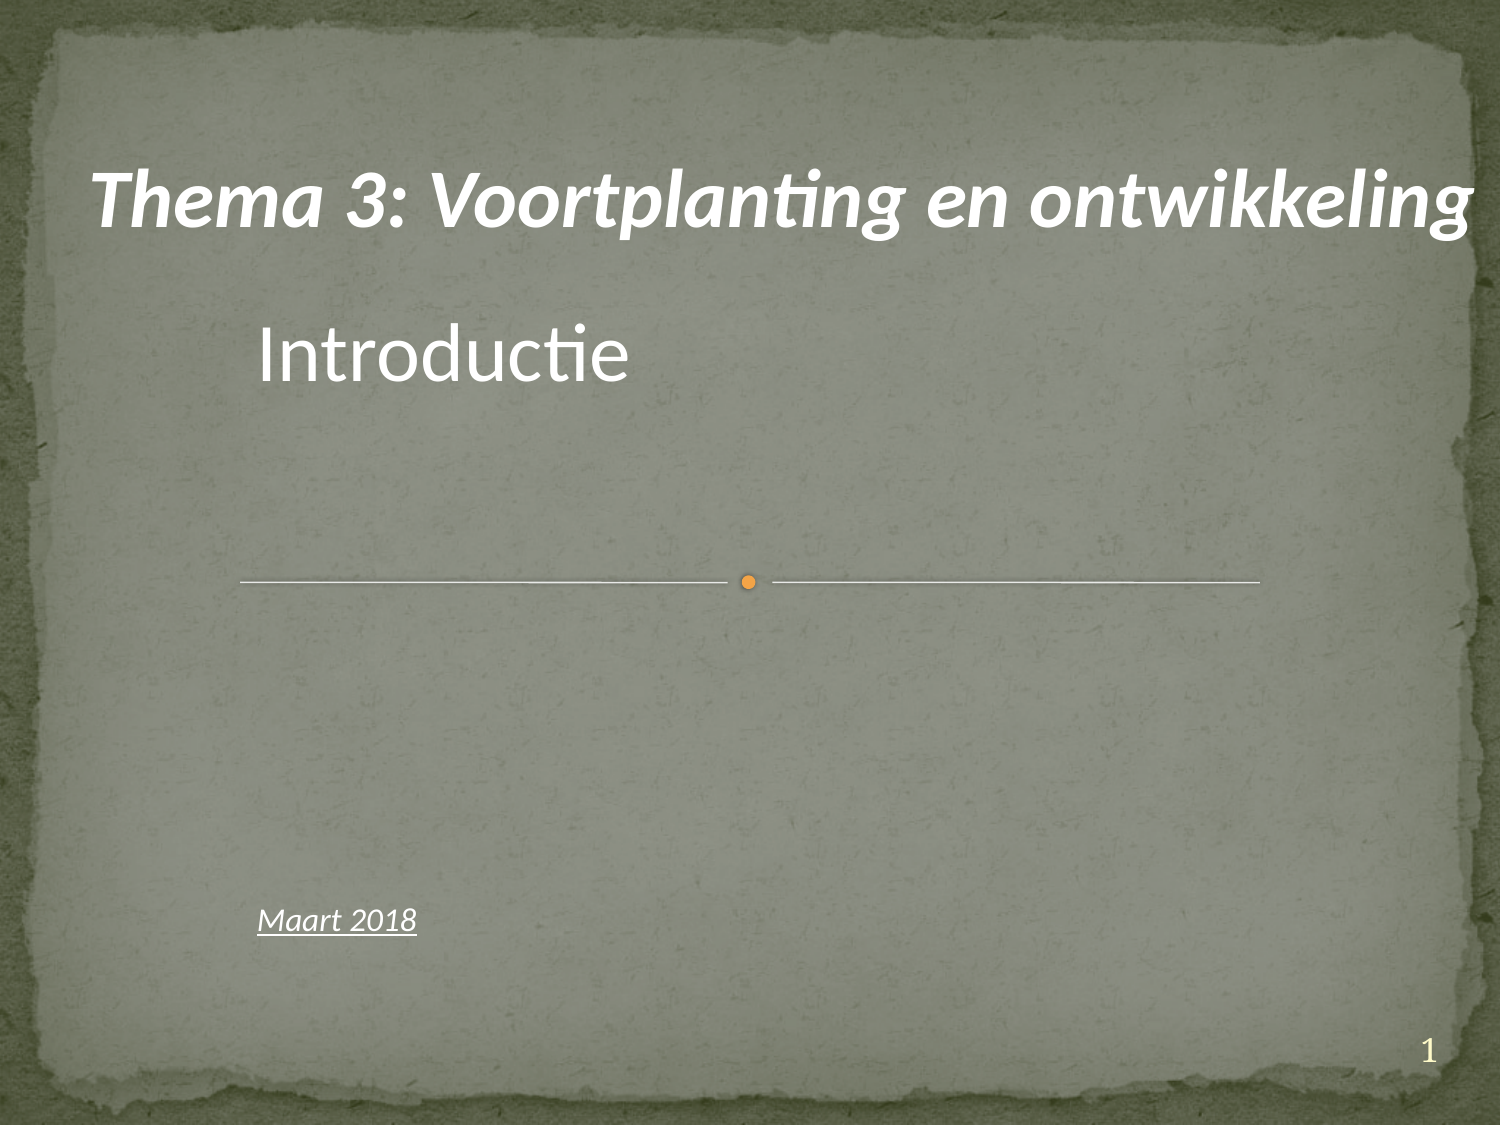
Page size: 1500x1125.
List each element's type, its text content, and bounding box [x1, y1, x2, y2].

slide_number 1 [1379, 1014, 1480, 1089]
text_box Introductie Maart 2018 [242, 297, 1164, 946]
text_box Thema 3: Voortplanting en ontwikkeling [64, 137, 1500, 297]
